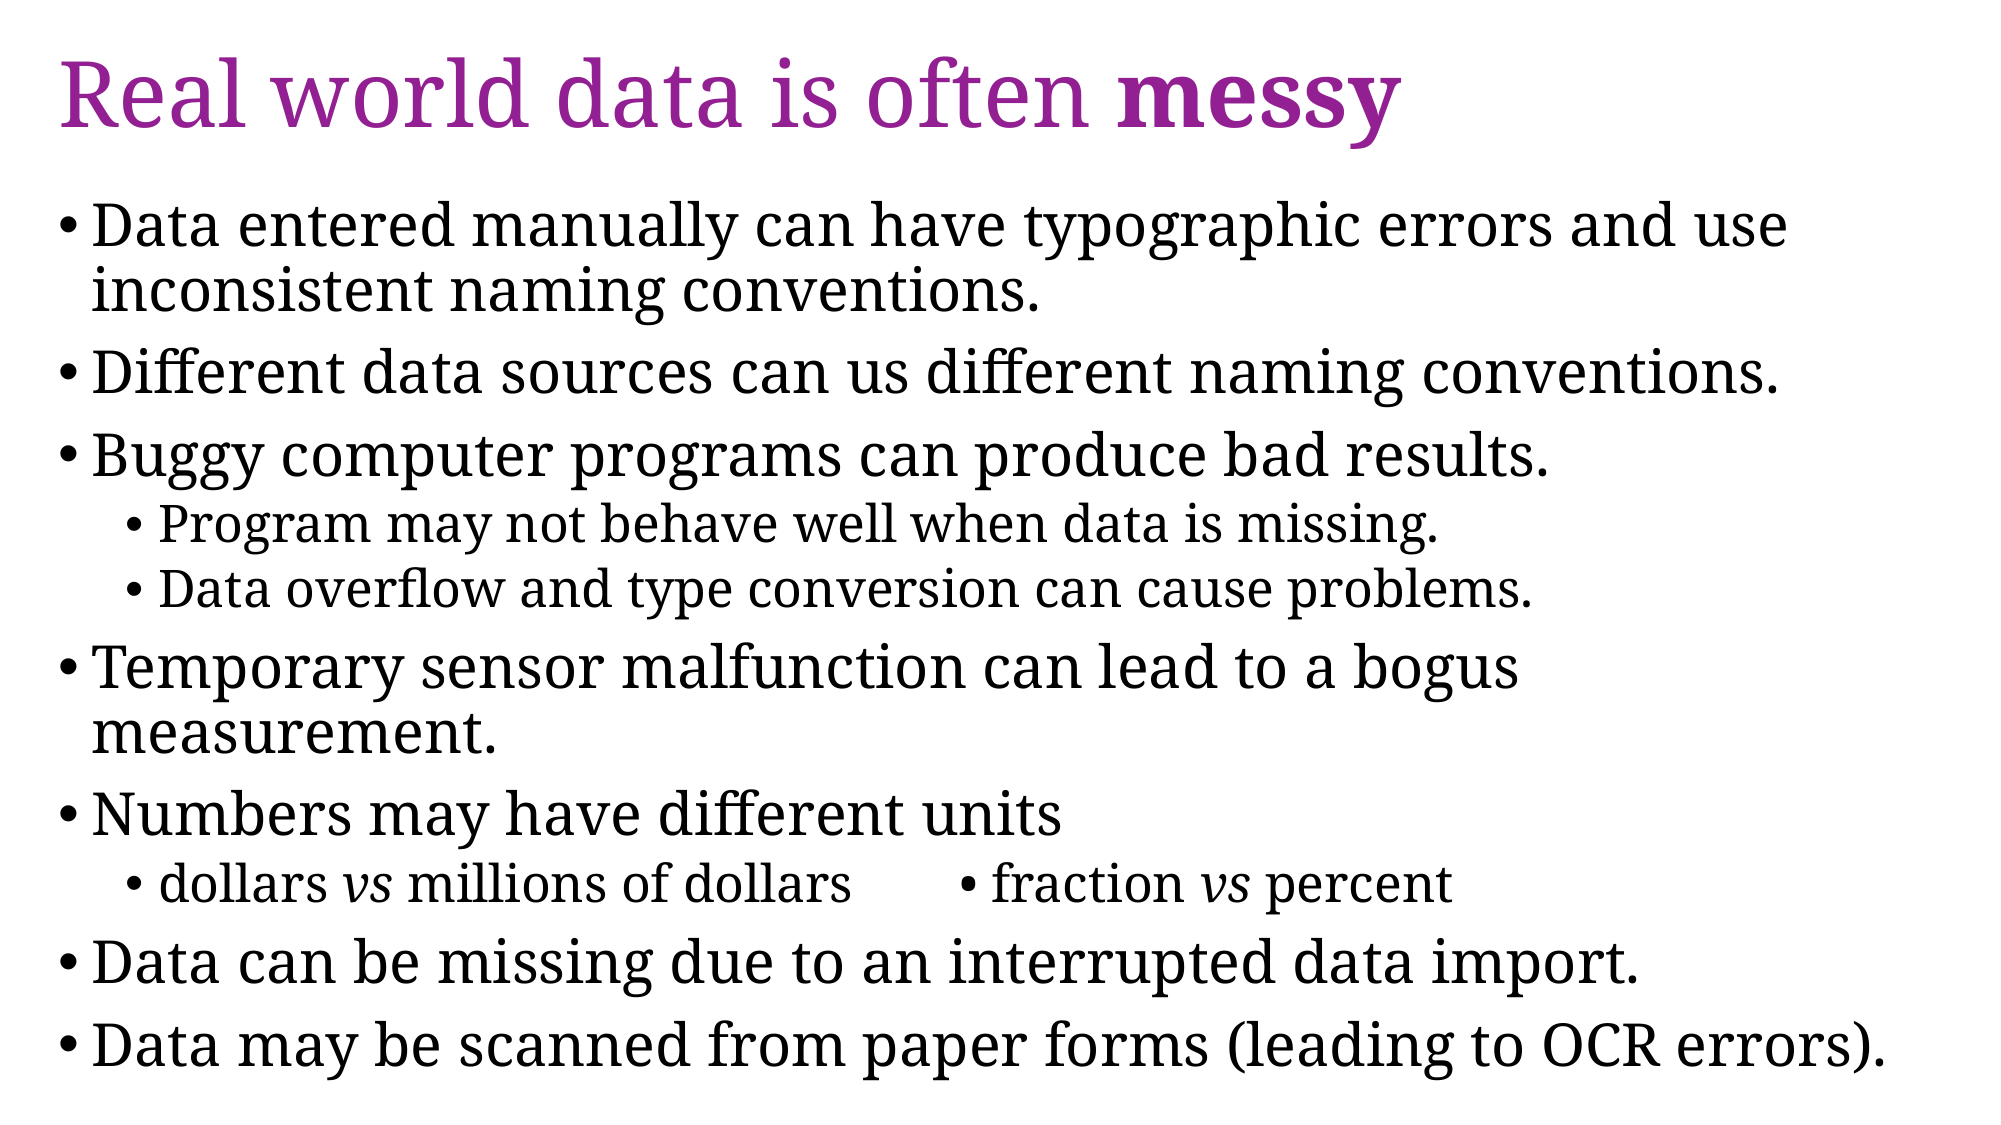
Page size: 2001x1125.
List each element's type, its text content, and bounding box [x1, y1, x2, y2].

list Data entered manually can have typographic errors and use inconsistent naming conventions. Different data sources can us different naming conventions. Buggy computer programs can produce bad results. Program may not behave well when data is missing. Data overflow and type conversion can cause problems. Temporary sensor malfunction can lead to a bogus measurement. Numbers may have different units dollars vs millions of dollars • fraction vs percent Data can be missing due to an interrupted data import. Data may be scanned from paper forms (leading to OCR errors). [43, 188, 1953, 1106]
title Real world data is often messy [43, 25, 1953, 171]
